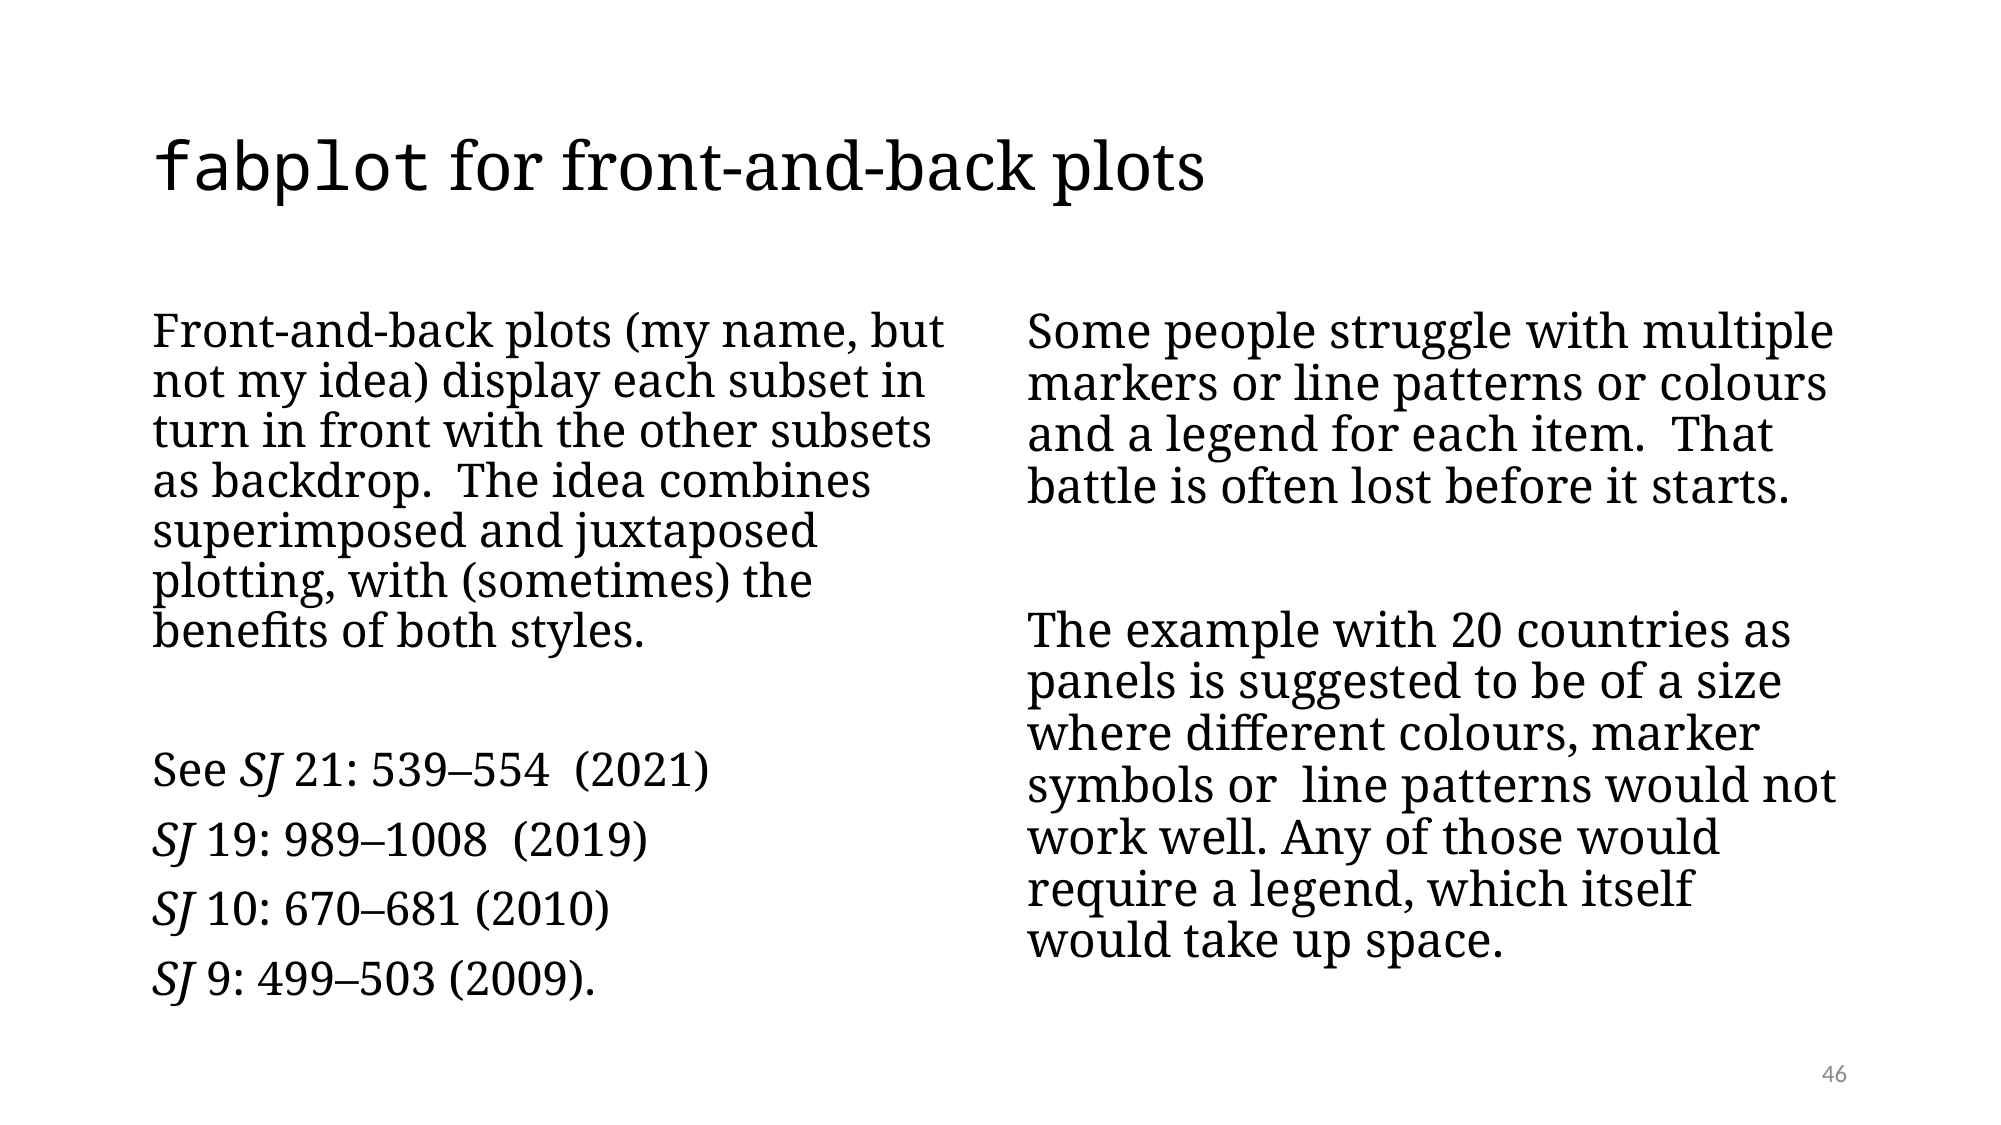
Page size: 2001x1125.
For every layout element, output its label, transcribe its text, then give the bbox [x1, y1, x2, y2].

title fabplot for front-and-back plots [137, 59, 1863, 278]
list Some people struggle with multiple markers or line patterns or colours and a legend for each item. That battle is often lost before it starts. The example with 20 countries as panels is suggested to be of a size where different colours, marker symbols or line patterns would not work well. Any of those would require a legend, which itself would take up space. [1012, 299, 1863, 1014]
slide_number 46 [1412, 1042, 1863, 1103]
list Front-and-back plots (my name, but not my idea) display each subset in turn in front with the other subsets as backdrop. The idea combines superimposed and juxtaposed plotting, with (sometimes) the benefits of both styles. See SJ 21: 539–554 (2021) SJ 19: 989–1008 (2019) SJ 10: 670–681 (2010) SJ 9: 499–503 (2009). [137, 299, 988, 1014]
